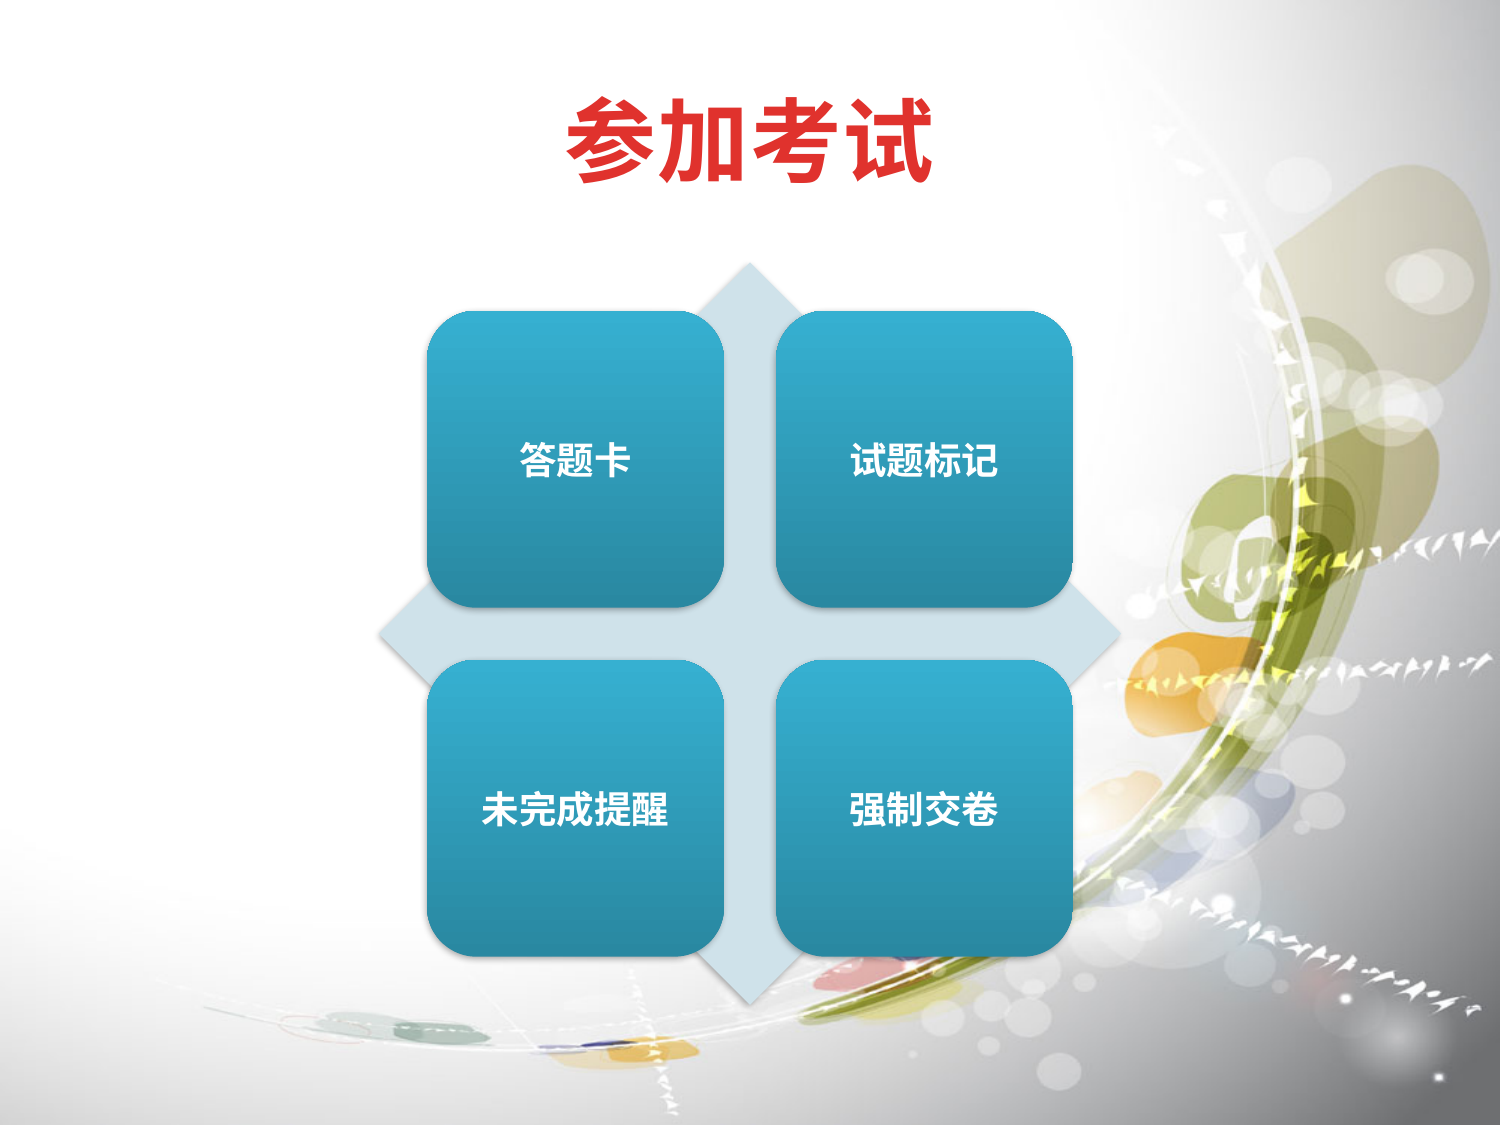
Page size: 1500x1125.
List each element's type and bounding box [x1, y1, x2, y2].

picture [0, 0, 1500, 1125]
list [74, 262, 1426, 1006]
